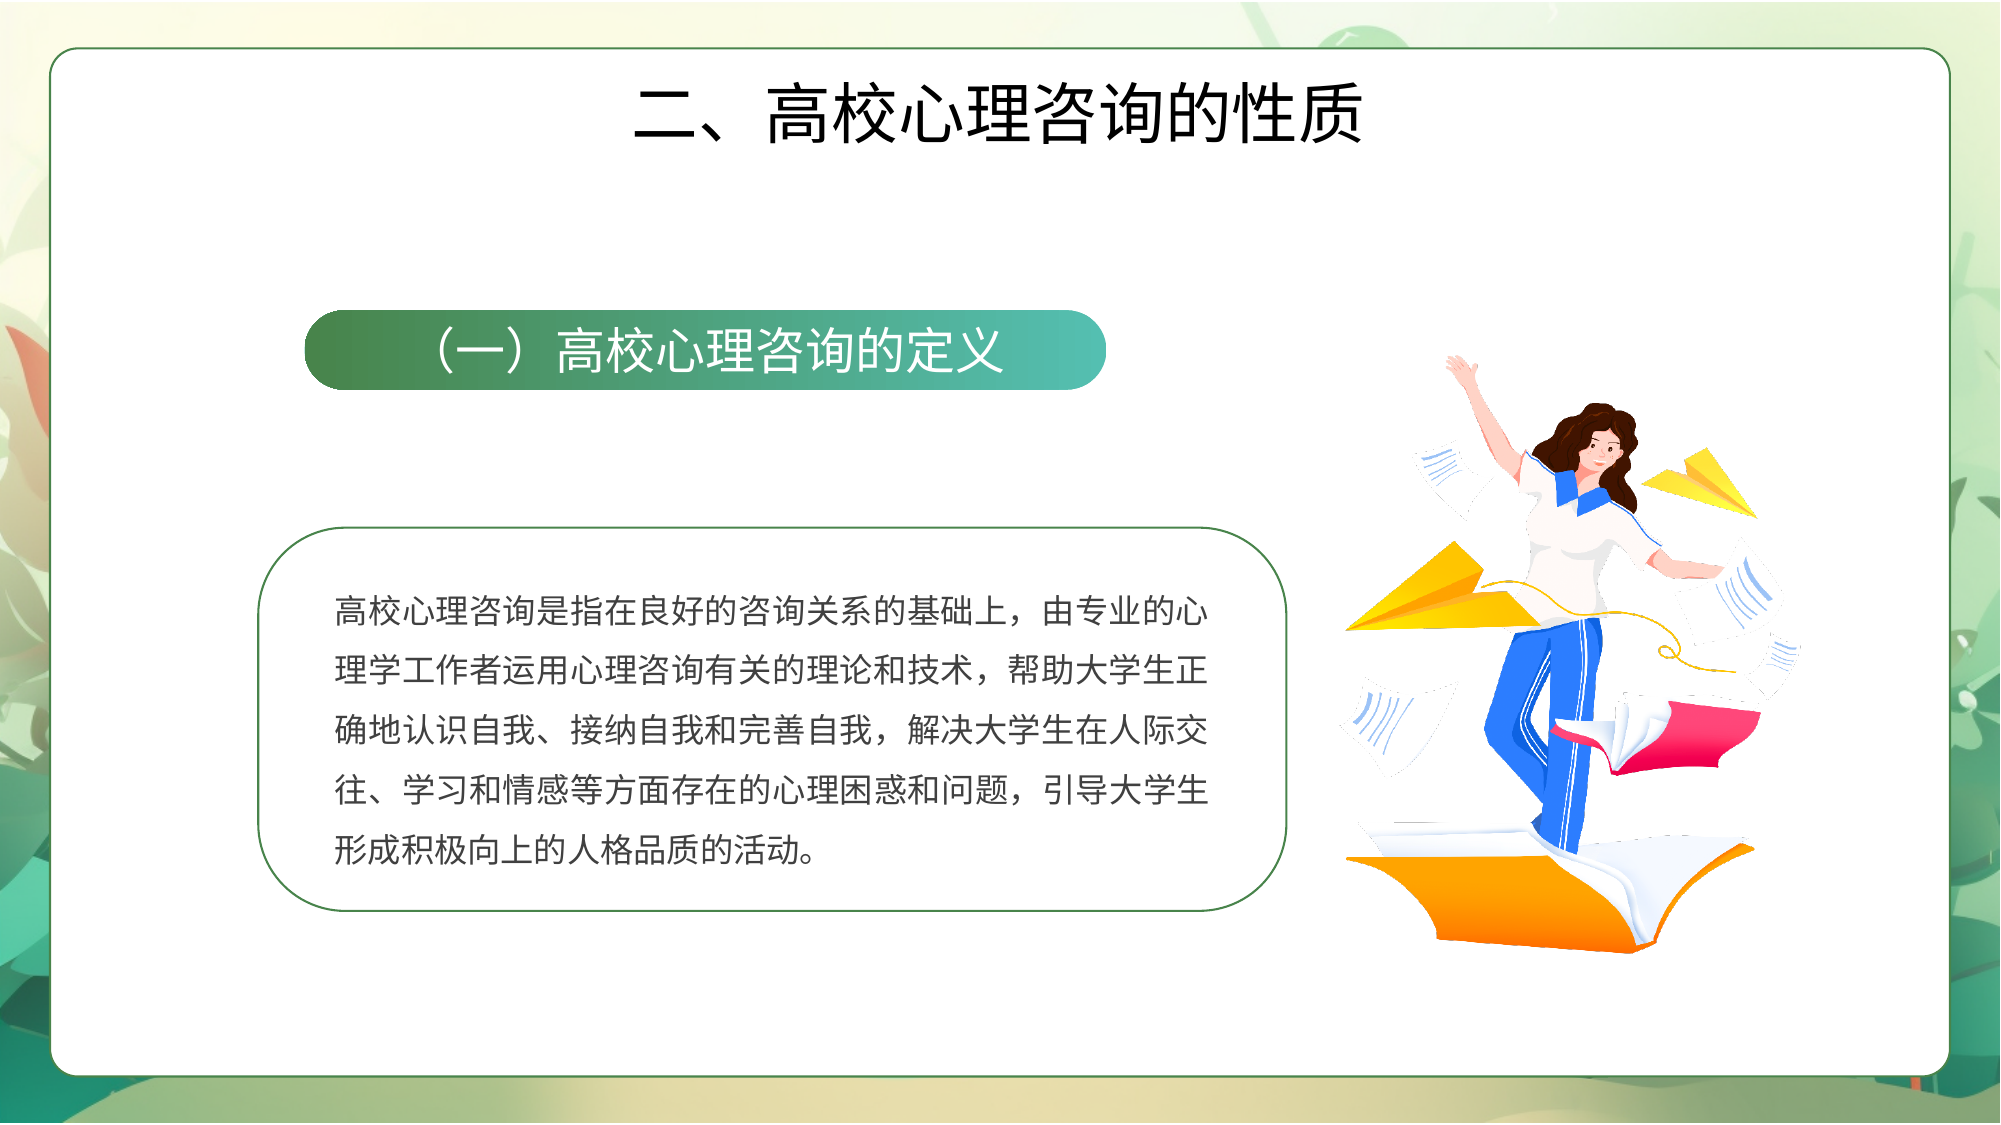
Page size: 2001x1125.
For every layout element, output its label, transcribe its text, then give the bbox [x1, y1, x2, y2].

text_box 二、高校心理咨询的性质 [437, 64, 1561, 160]
picture [0, 2, 2000, 1123]
text_box （一）高校心理咨询的定义 [303, 309, 1108, 391]
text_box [258, 527, 1216, 911]
